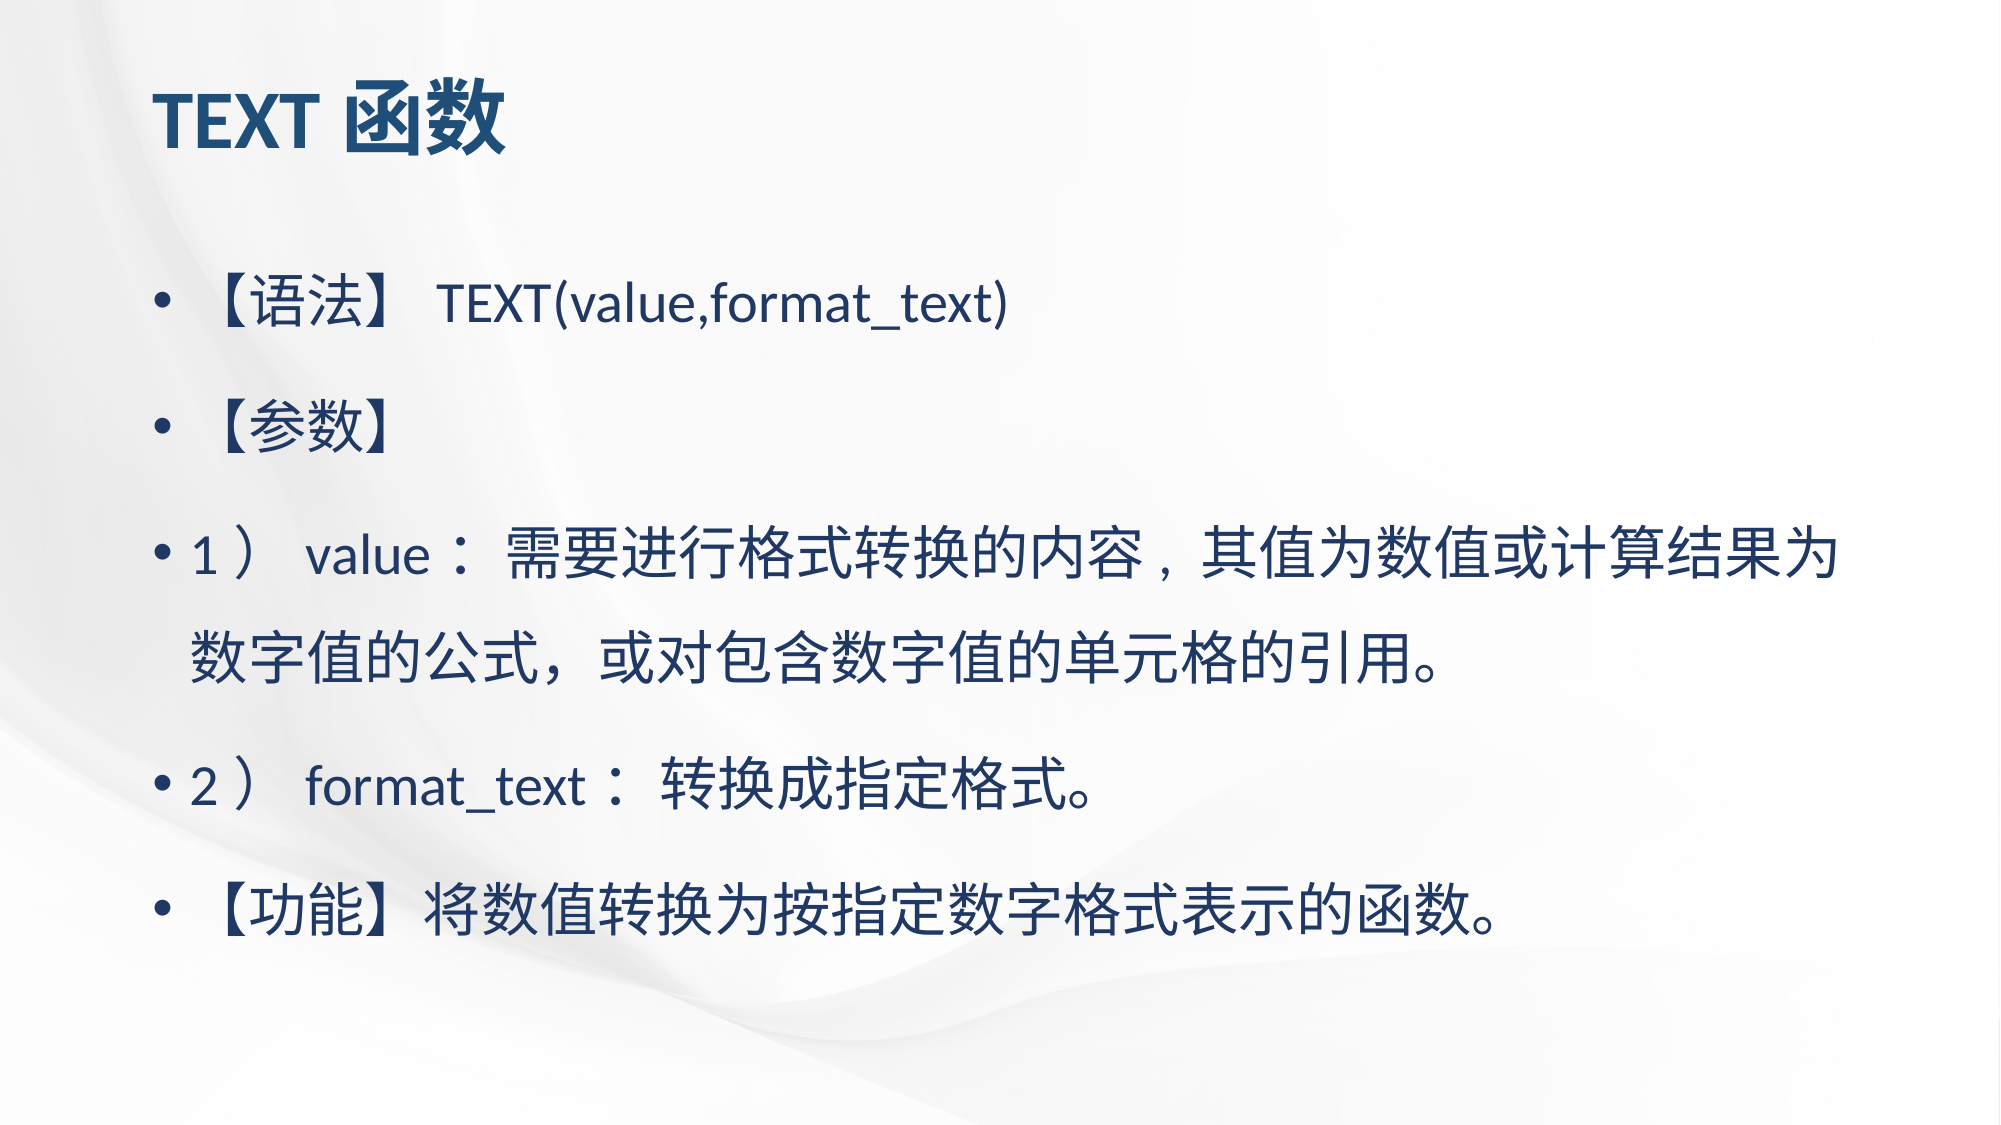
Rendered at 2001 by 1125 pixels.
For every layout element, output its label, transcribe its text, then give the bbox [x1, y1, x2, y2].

title TEXT函数 [137, 59, 1863, 184]
list 【语法】TEXT(value,format_text) 【参数】 1）value：需要进行格式转换的内容, 其值为数值或计算结果为数字值的公式，或对包含数字值的单元格的引用。 2）format_text：转换成指定格式。 【功能】将数值转换为按指定数字格式表示的函数。 [137, 222, 1863, 1043]
